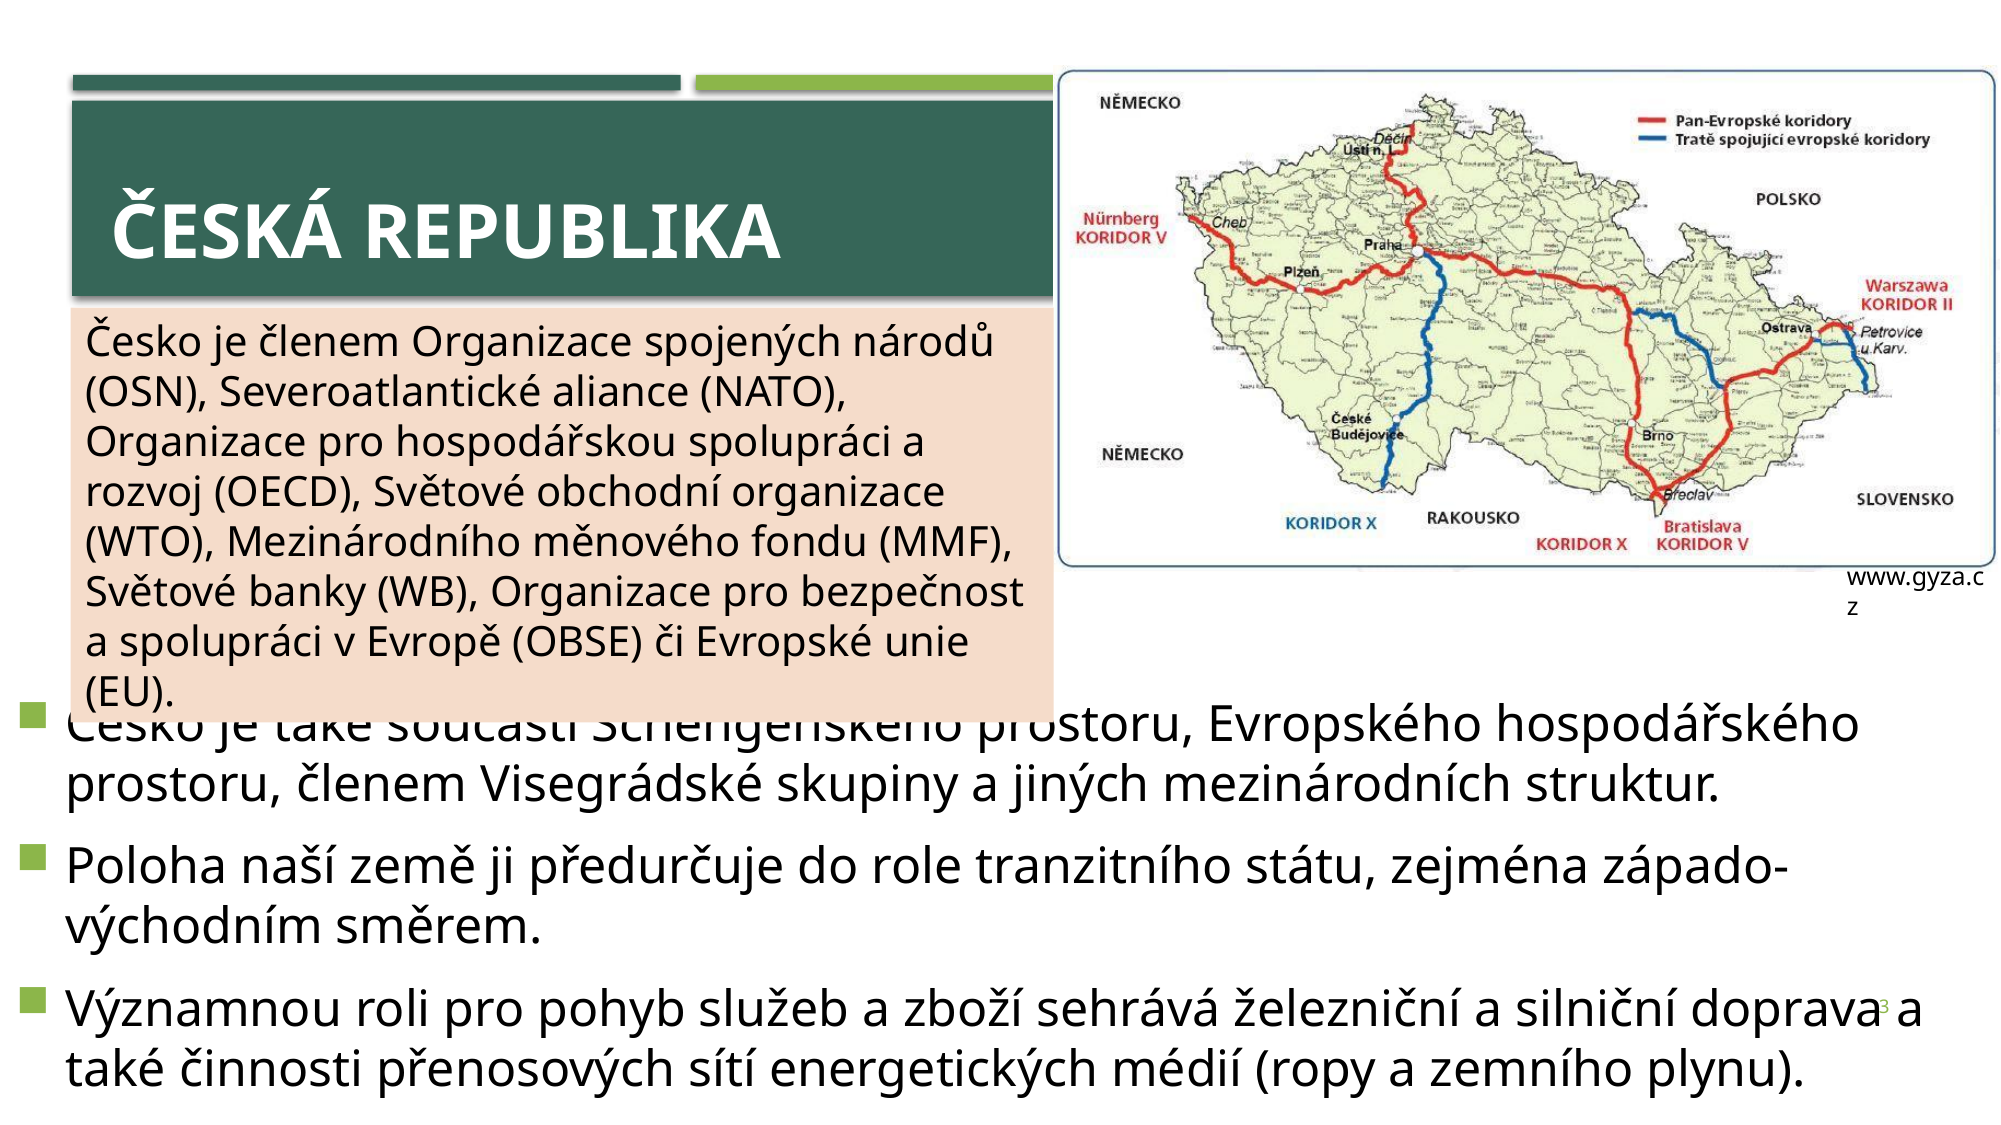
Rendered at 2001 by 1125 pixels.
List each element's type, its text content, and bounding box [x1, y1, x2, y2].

list Česko je také součástí Schengenského prostoru, Evropského hospodářského prostoru, členem Visegrádské skupiny a jiných mezinárodních struktur. Poloha naší země ji předurčuje do role tranzitního státu, zejména západo-východním směrem. Významnou roli pro pohyb služeb a zboží sehrává železniční a silniční doprava a také činnosti přenosových sítí energetických médií (ropy a zemního plynu). [0, 673, 1989, 1114]
picture [1053, 64, 2000, 572]
text_box Česko je členem Organizace spojených národů (OSN), Severoatlantické aliance (NATO), Organizace pro hospodářskou spolupráci a rozvoj (OECD), Světové obchodní organizace (WTO), Mezinárodního měnového fondu (MMF), Světové banky (WB), Organizace pro bezpečnost a spolupráci v Evropě (OBSE) či Evropské unie (EU). [70, 307, 1054, 723]
slide_number 3 [1732, 977, 1905, 1037]
title Česká republika [95, 115, 1047, 282]
text_box www.gyza.cz [1832, 580, 2000, 629]
